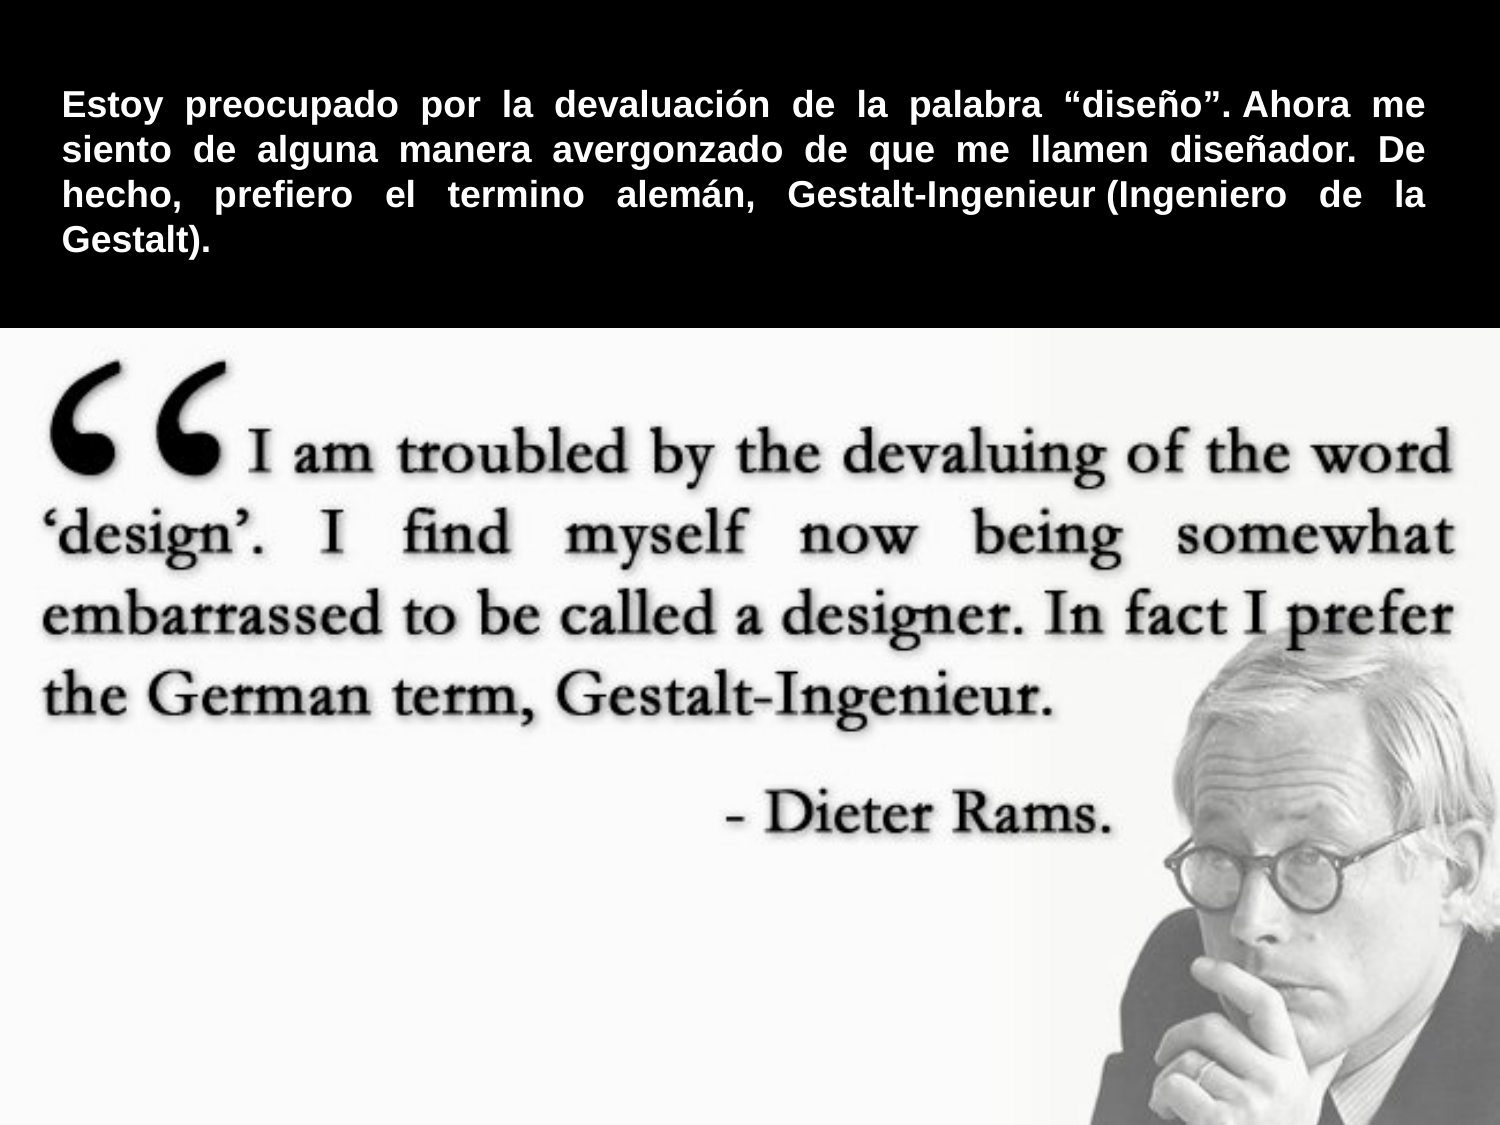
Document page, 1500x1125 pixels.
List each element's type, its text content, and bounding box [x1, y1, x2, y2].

text_box [0, 0, 1500, 327]
text_box Estoy preocupado por la devaluación de la palabra “diseño”. Ahora me siento de alguna manera avergonzado de que me llamen diseñador. De hecho, prefiero el termino alemán, Gestalt-Ingenieur (Ingeniero de la Gestalt). [46, 72, 1442, 268]
picture [0, 327, 1500, 1125]
